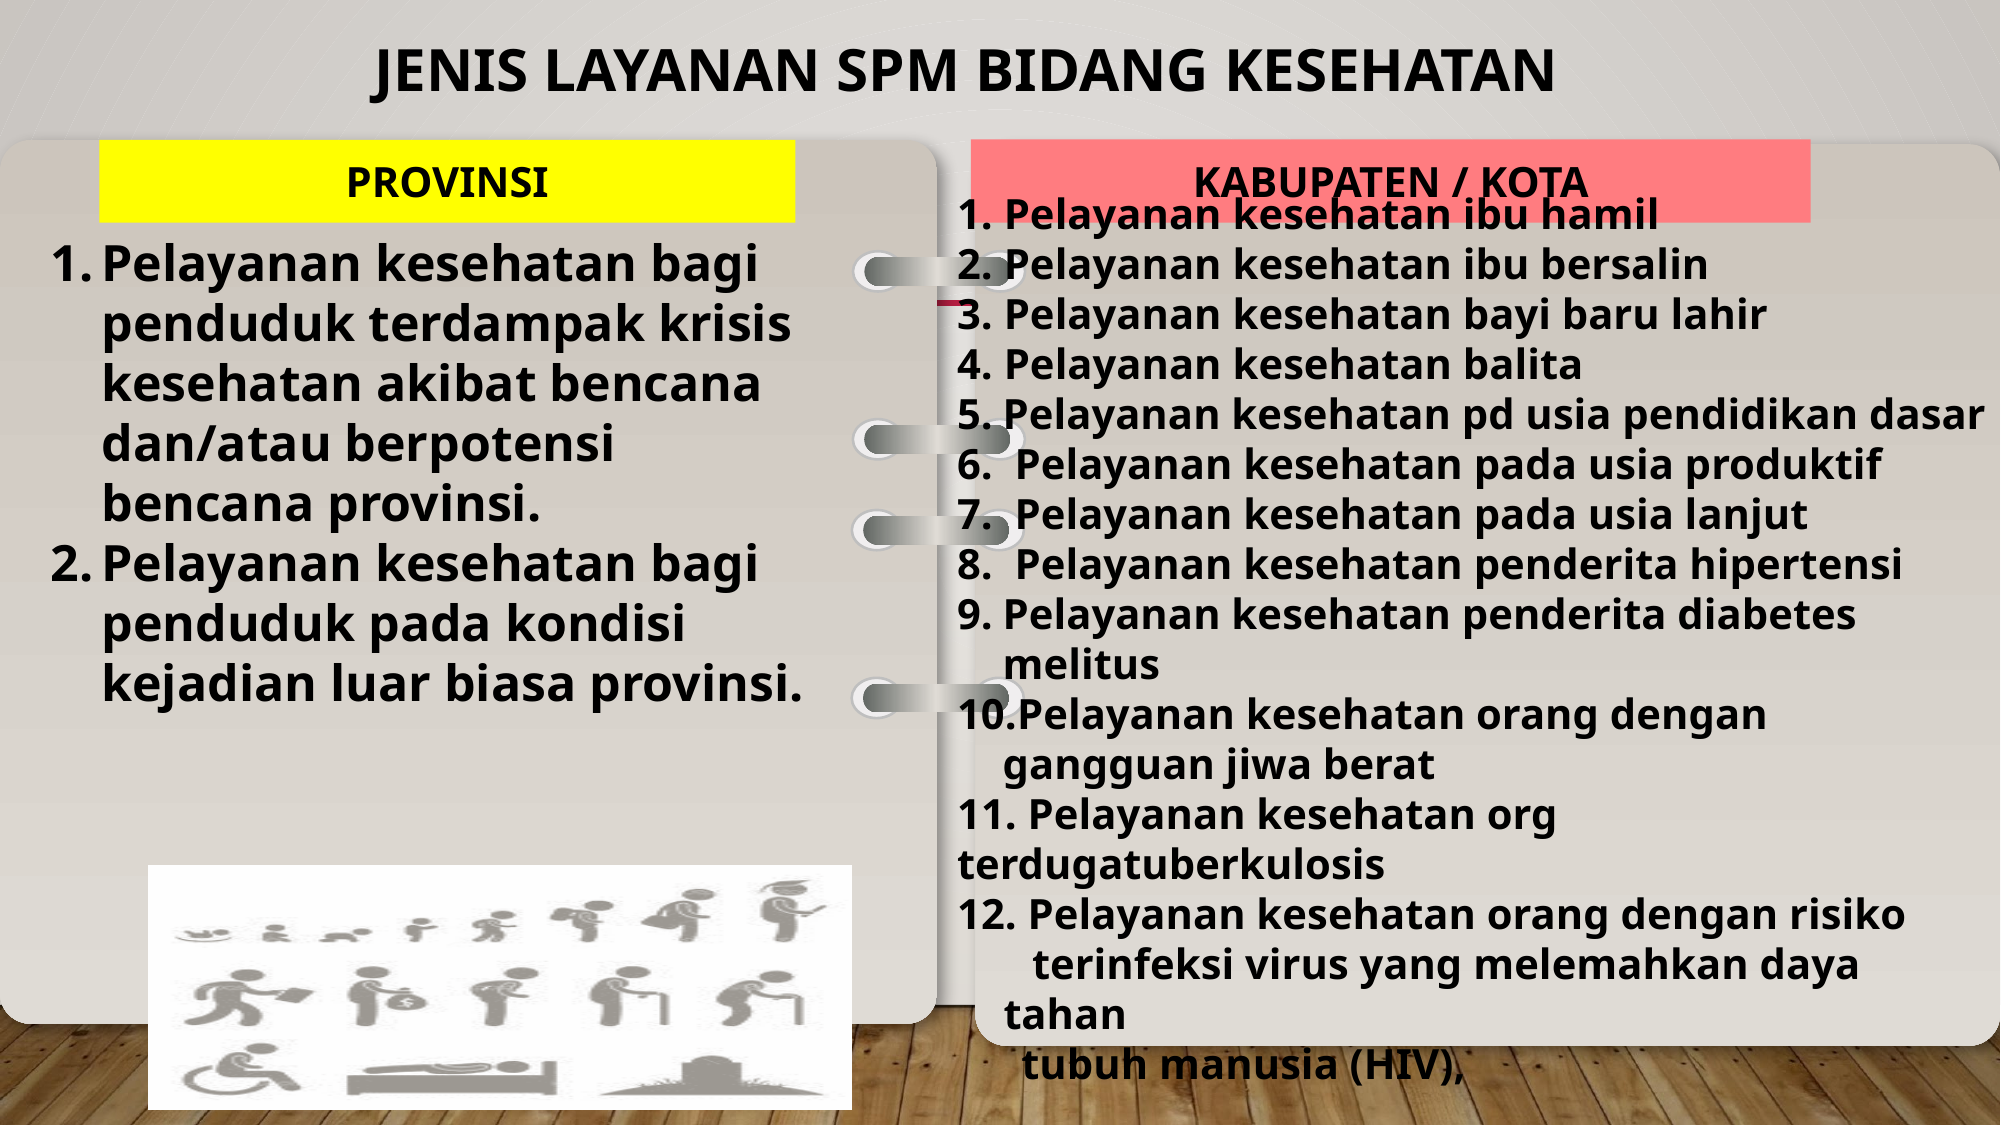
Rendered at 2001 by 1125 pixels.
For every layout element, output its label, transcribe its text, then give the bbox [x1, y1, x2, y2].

picture [0, 865, 2000, 1125]
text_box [0, 139, 2000, 1046]
title JENIS LAYANAN SPM BIDANG KESEHATAN [123, 17, 1825, 127]
